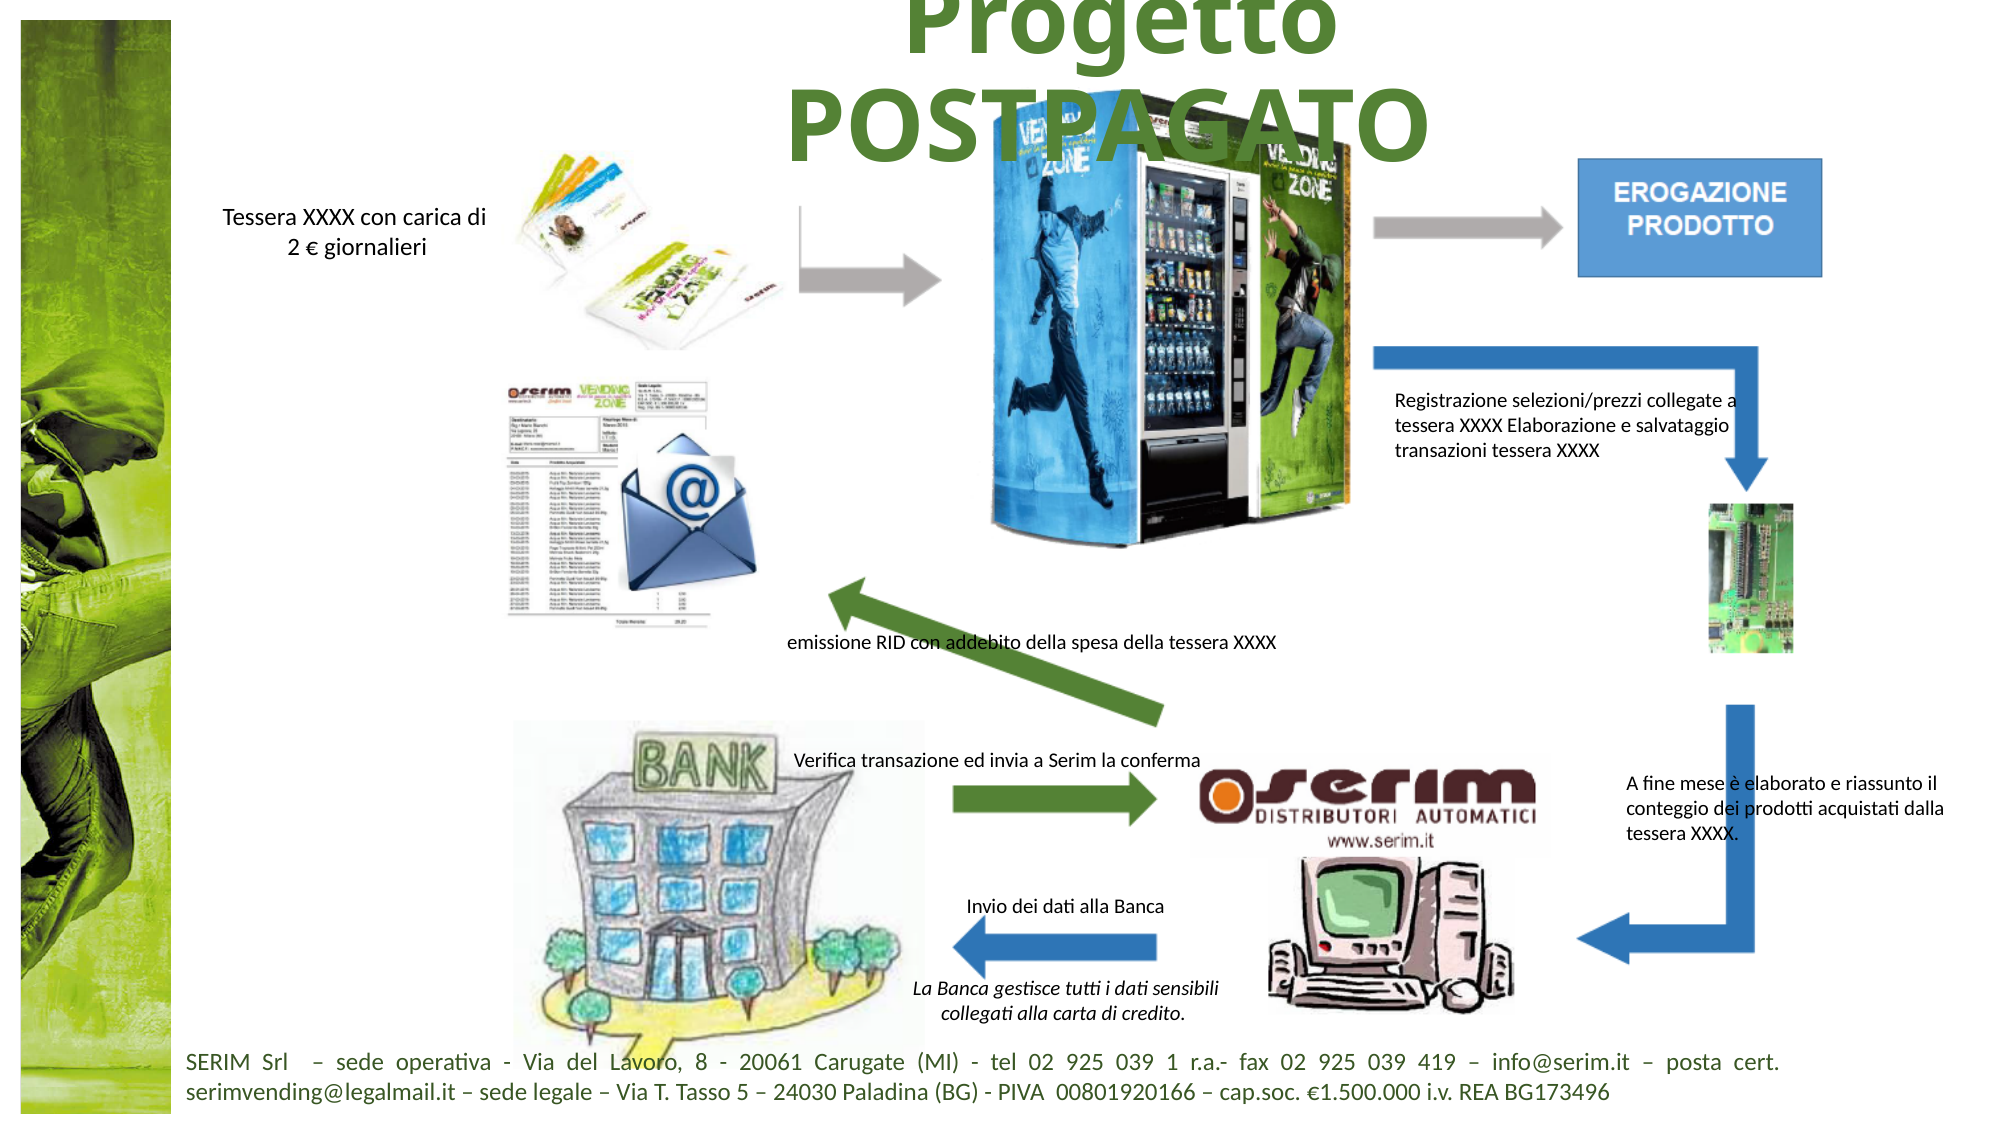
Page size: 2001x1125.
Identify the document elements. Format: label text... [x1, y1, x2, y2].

text_box Tessera XXXX con carica di 2 € giornalieri [197, 193, 470, 268]
picture [20, 20, 171, 1114]
text_box A fine mese è elaborato e riassunto il conteggio dei prodotti acquistati dalla tessera XXXX. [1844, 762, 1973, 853]
text_box Progetto POSTPAGATO [653, 6, 1589, 87]
picture [470, 87, 1844, 1077]
footer SERIM Srl – sede operativa - Via del Lavoro, 8 - 20061 Carugate (MI) - tel 02 925 039 1 r.a.- fax 02 925 039 419 – info@serim.it – posta cert. serimvending@legalmail.it – sede legale – Via T. Tasso 5 – 24030 Paladina (BG) - PIVA 00801920166 – cap.soc. €1.500.000 i.v. REA BG173496 [171, 1045, 1799, 1105]
